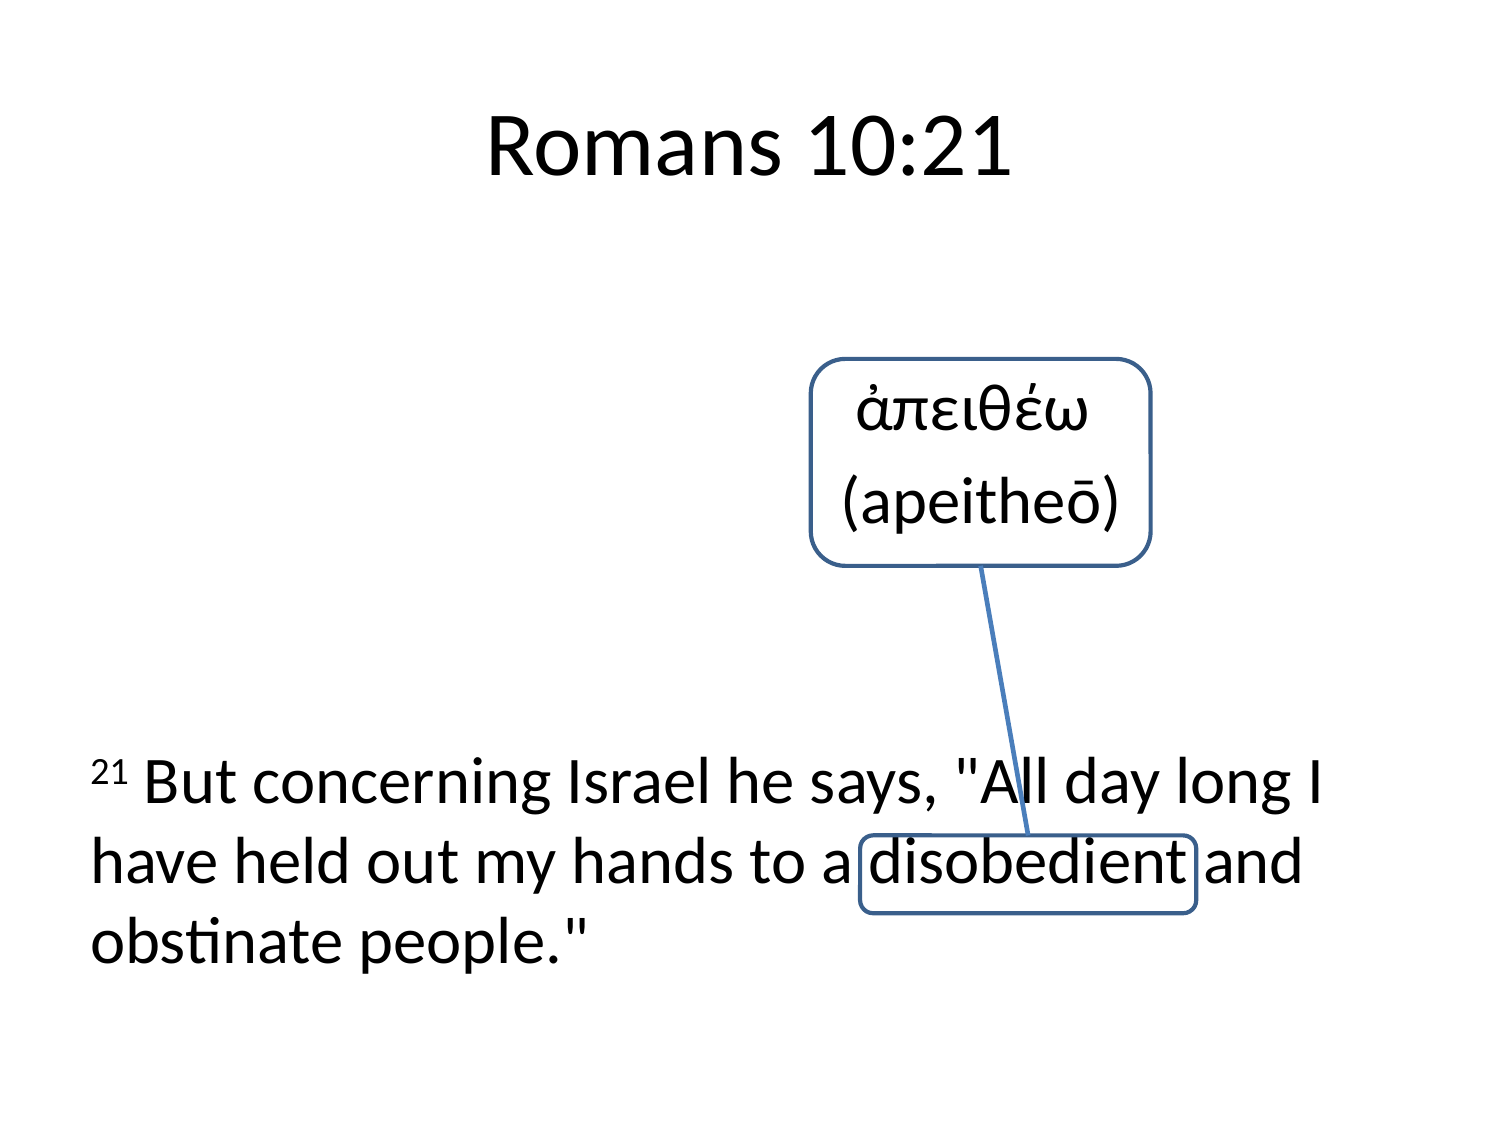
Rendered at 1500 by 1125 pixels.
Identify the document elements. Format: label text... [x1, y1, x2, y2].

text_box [980, 565, 1029, 836]
text_box [808, 356, 1153, 568]
text_box [857, 833, 1199, 916]
list ἀπειθέω (apeitheō) 21 But concerning Israel he says, "All day long I have held out my hands to a disobedient and obstinate people." [75, 262, 1425, 1005]
title Romans 10:21 [75, 45, 1425, 233]
